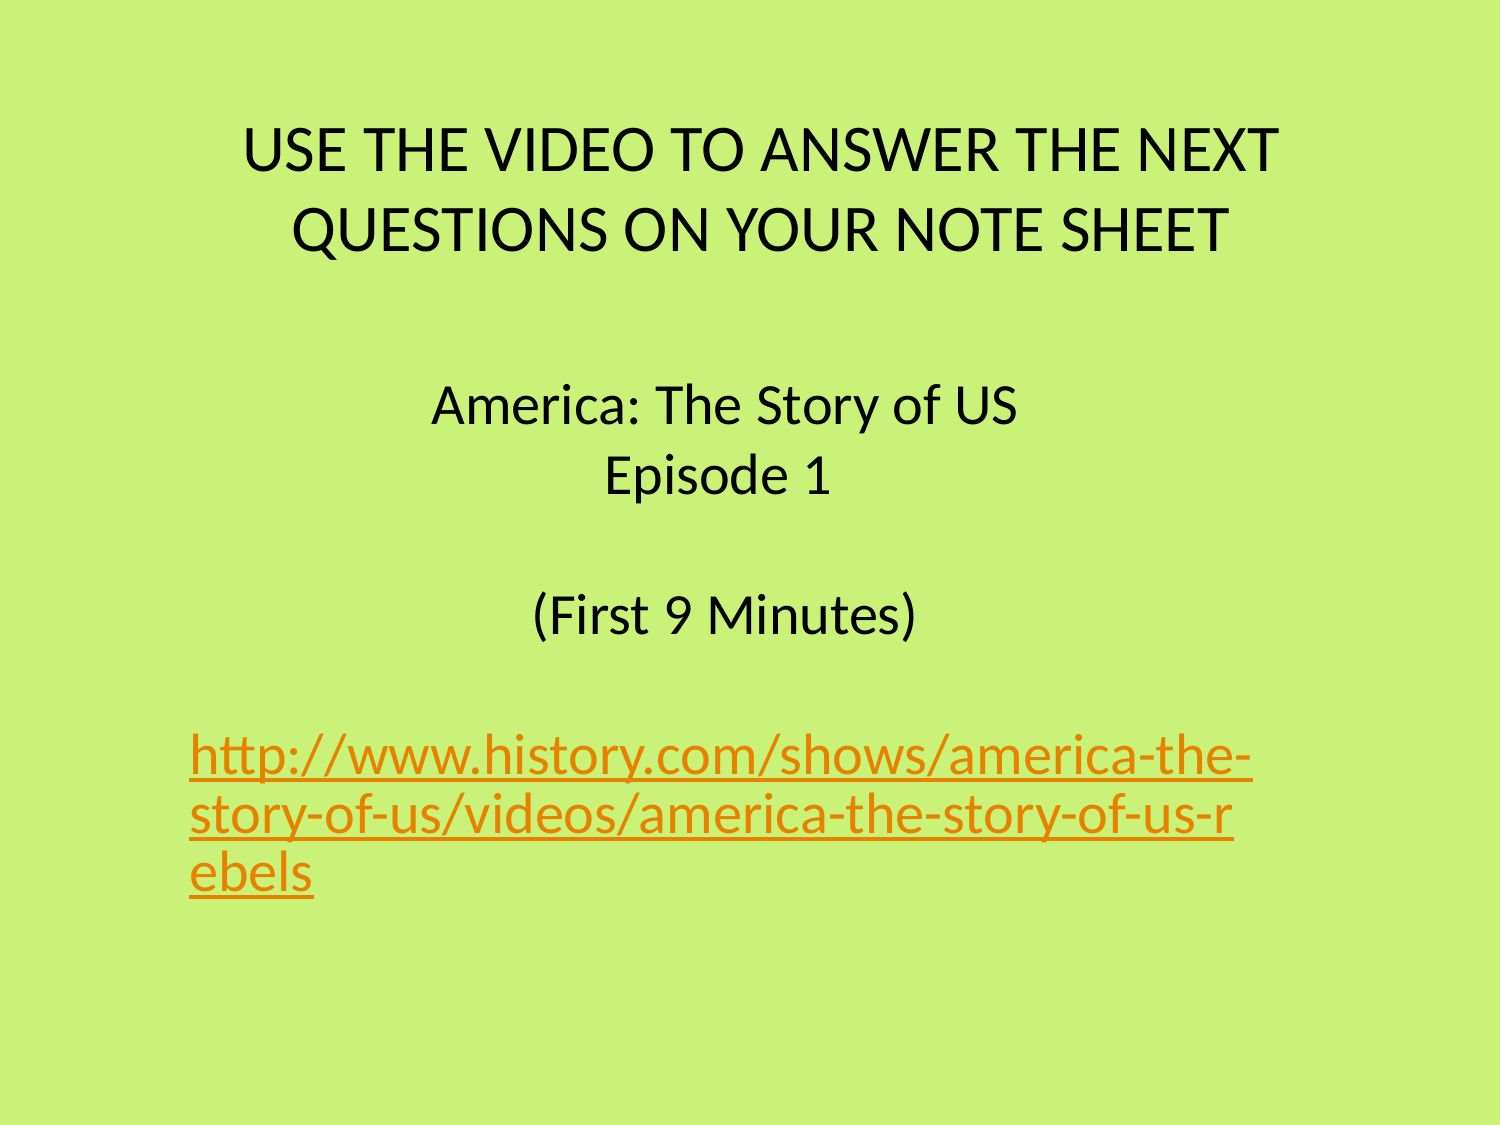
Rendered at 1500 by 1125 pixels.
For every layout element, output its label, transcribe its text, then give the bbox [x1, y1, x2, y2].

text_box America: The Story of US Episode 1 (First 9 Minutes) http://www.history.com/shows/america-the-story-of-us/videos/america-the-story-of-us-rebels [174, 289, 1276, 839]
text_box USE THE VIDEO TO ANSWER THE NEXT QUESTIONS ON YOUR NOTE SHEET [72, 97, 1450, 273]
